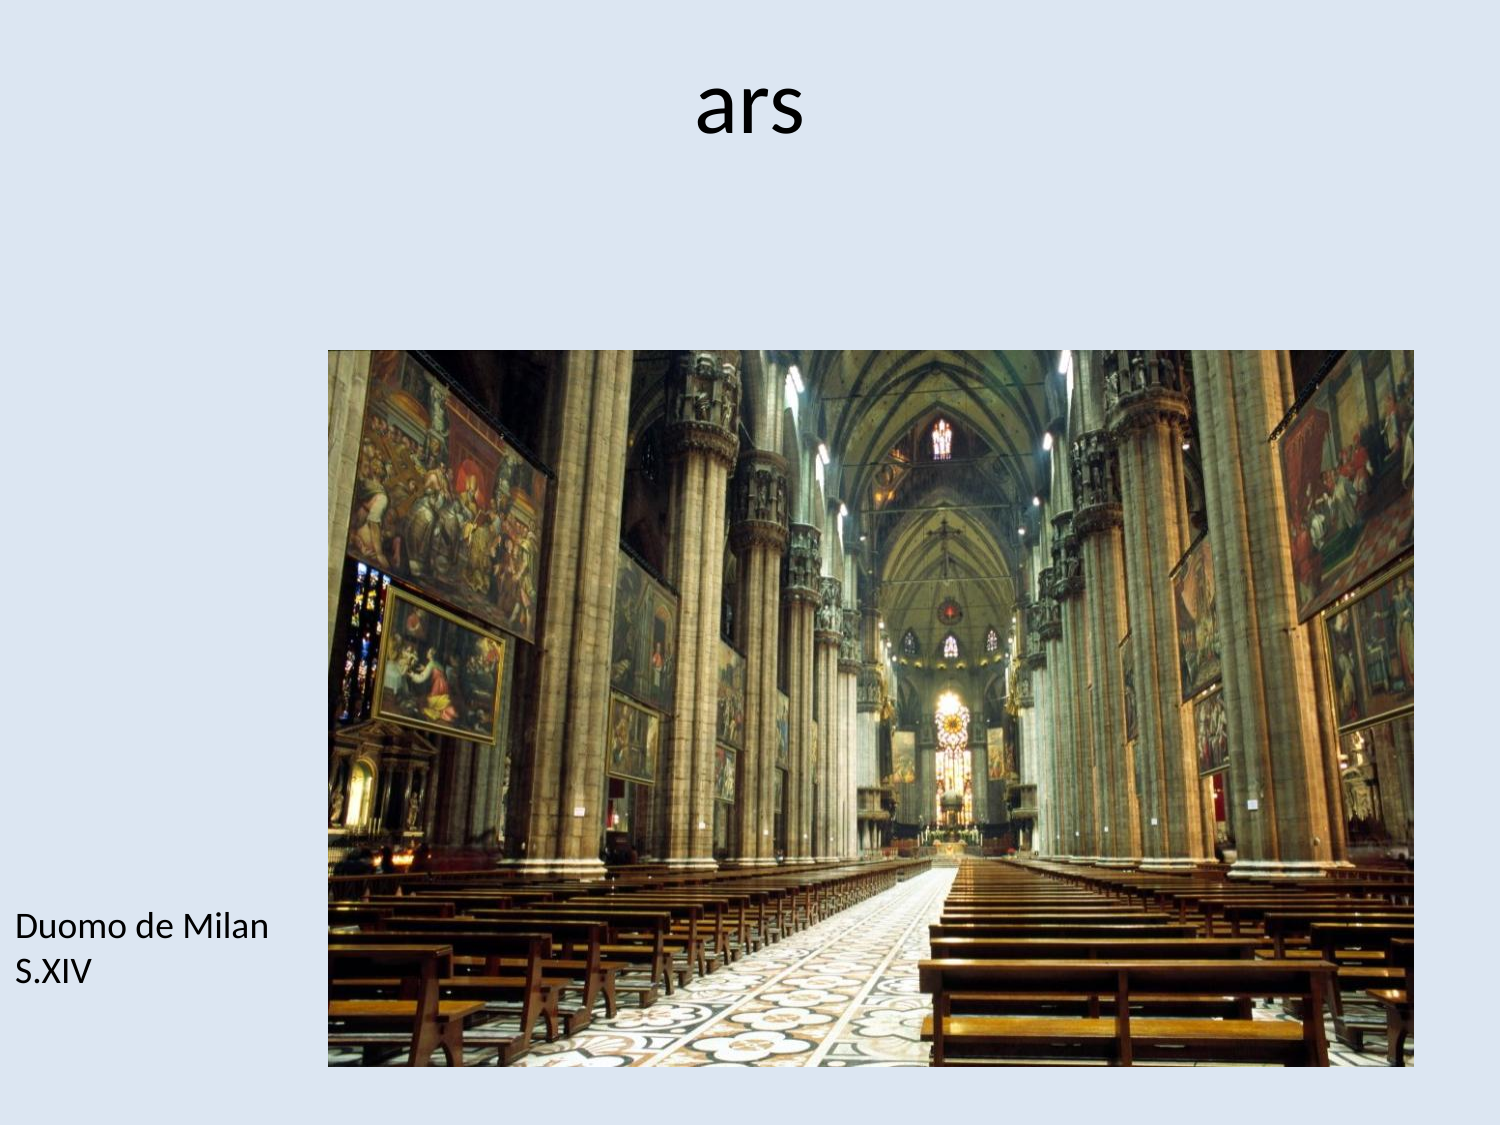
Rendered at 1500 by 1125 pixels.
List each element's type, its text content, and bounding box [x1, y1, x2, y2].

text_box Duomo de Milan S.XIV [0, 902, 322, 1067]
text_box ars [74, 45, 1425, 176]
picture [327, 350, 1414, 1067]
